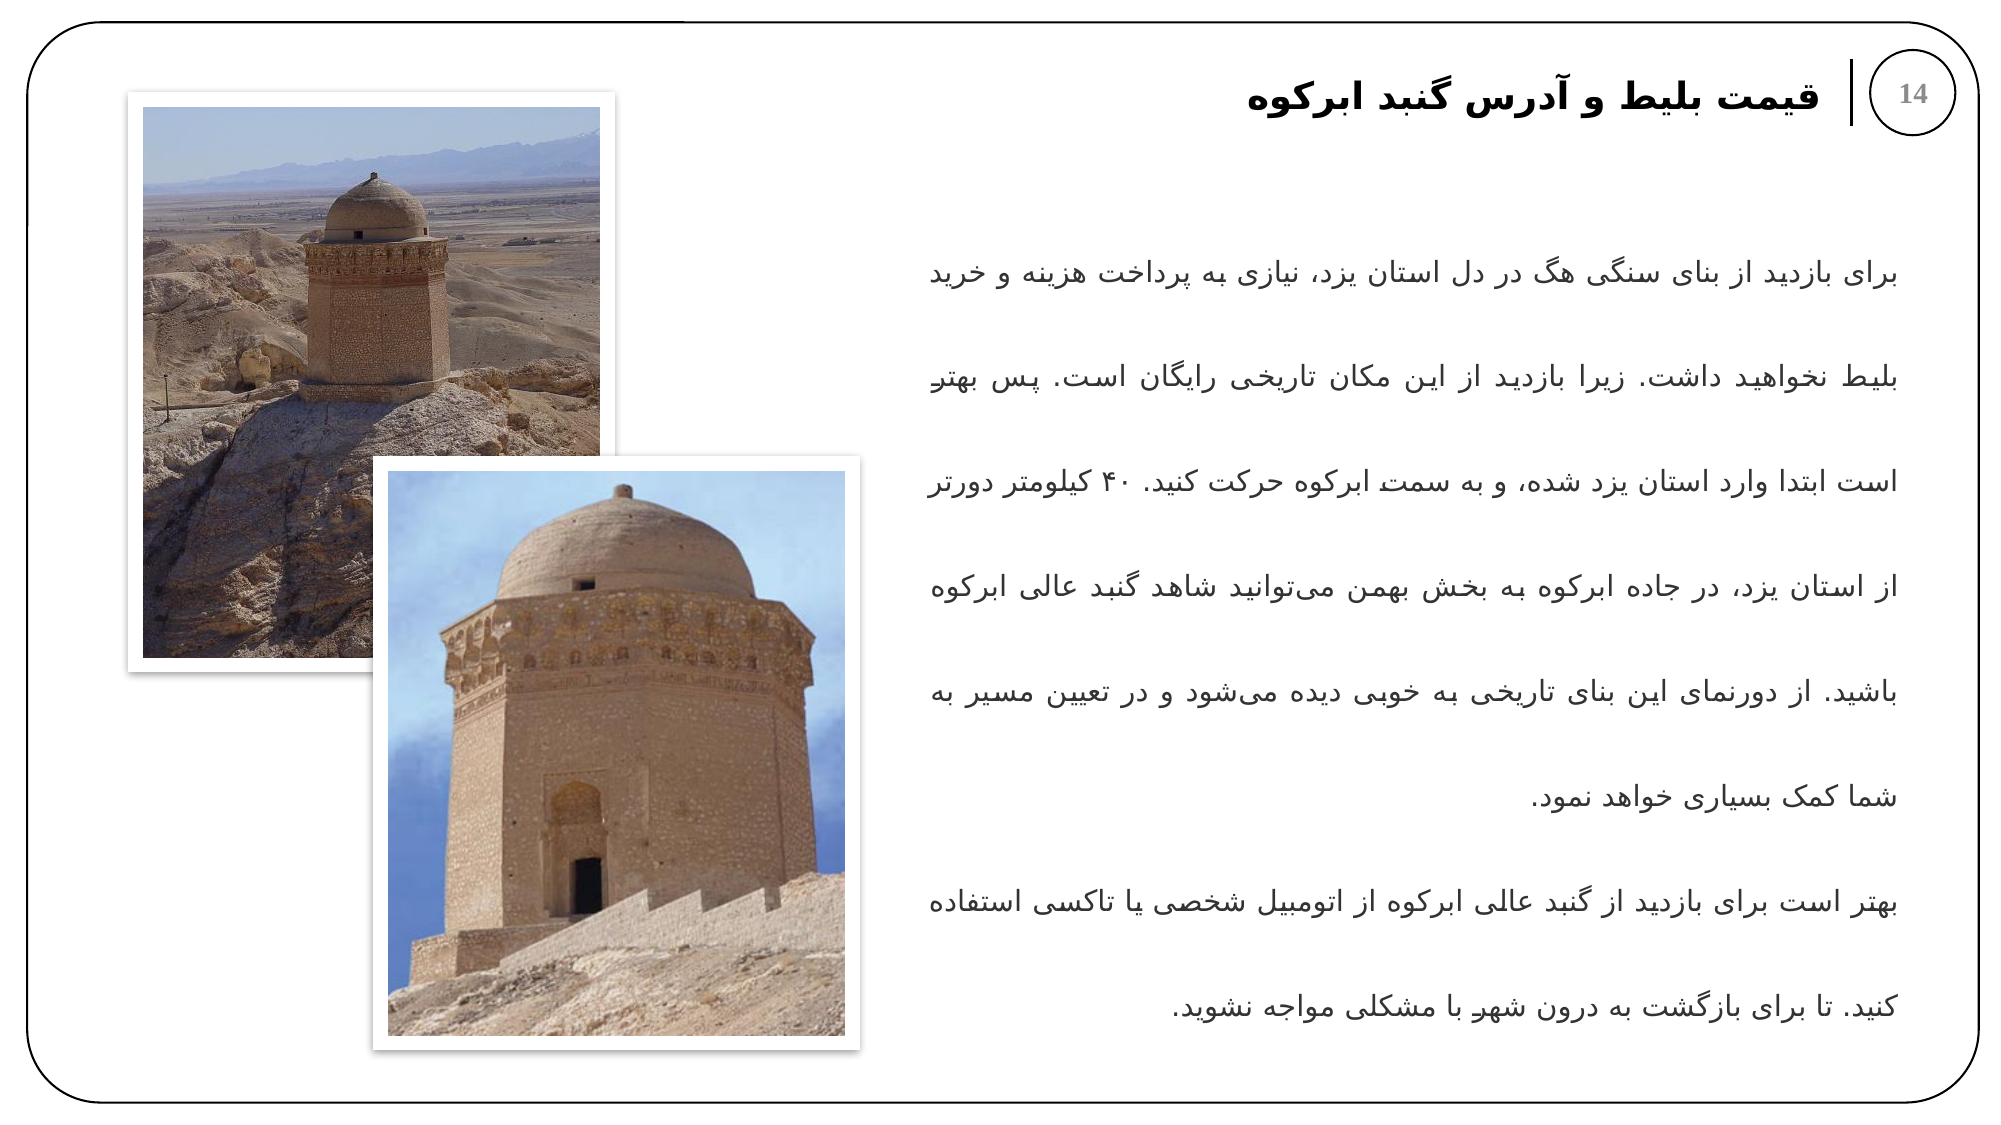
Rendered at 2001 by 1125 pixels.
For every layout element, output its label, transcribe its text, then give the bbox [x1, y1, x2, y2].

text_box قیمت بلیط و آدرس گنبد ابرکوه [1025, 64, 1837, 125]
text_box برای بازدید از بنای سنگی هگ در دل استان یزد، نیازی به پرداخت هزینه و خرید بلیط نخواهید داشت. زیرا بازدید از این مکان تاریخی رایگان است. پس بهتر است ابتدا وارد استان یزد شده، و به سمت ابرکوه حرکت کنید. ۴۰ کیلومتر دورتر از استان یزد، در جاده ابرکوه به بخش بهمن می‌توانید شاهد گنبد عالی ابرکوه باشید. از دورنمای این بنای تاریخی به خوبی دیده می‌شود و در تعیین مسیر به شما کمک بسیاری خواهد نمود. بهتر است برای بازدید از گنبد عالی ابرکوه از اتومبیل شخصی یا تاکسی استفاده کنید. تا برای بازگشت به درون شهر با مشکلی مواجه نشوید. [913, 175, 1914, 1030]
slide_number 14 [1879, 62, 1947, 122]
picture [142, 106, 846, 1036]
